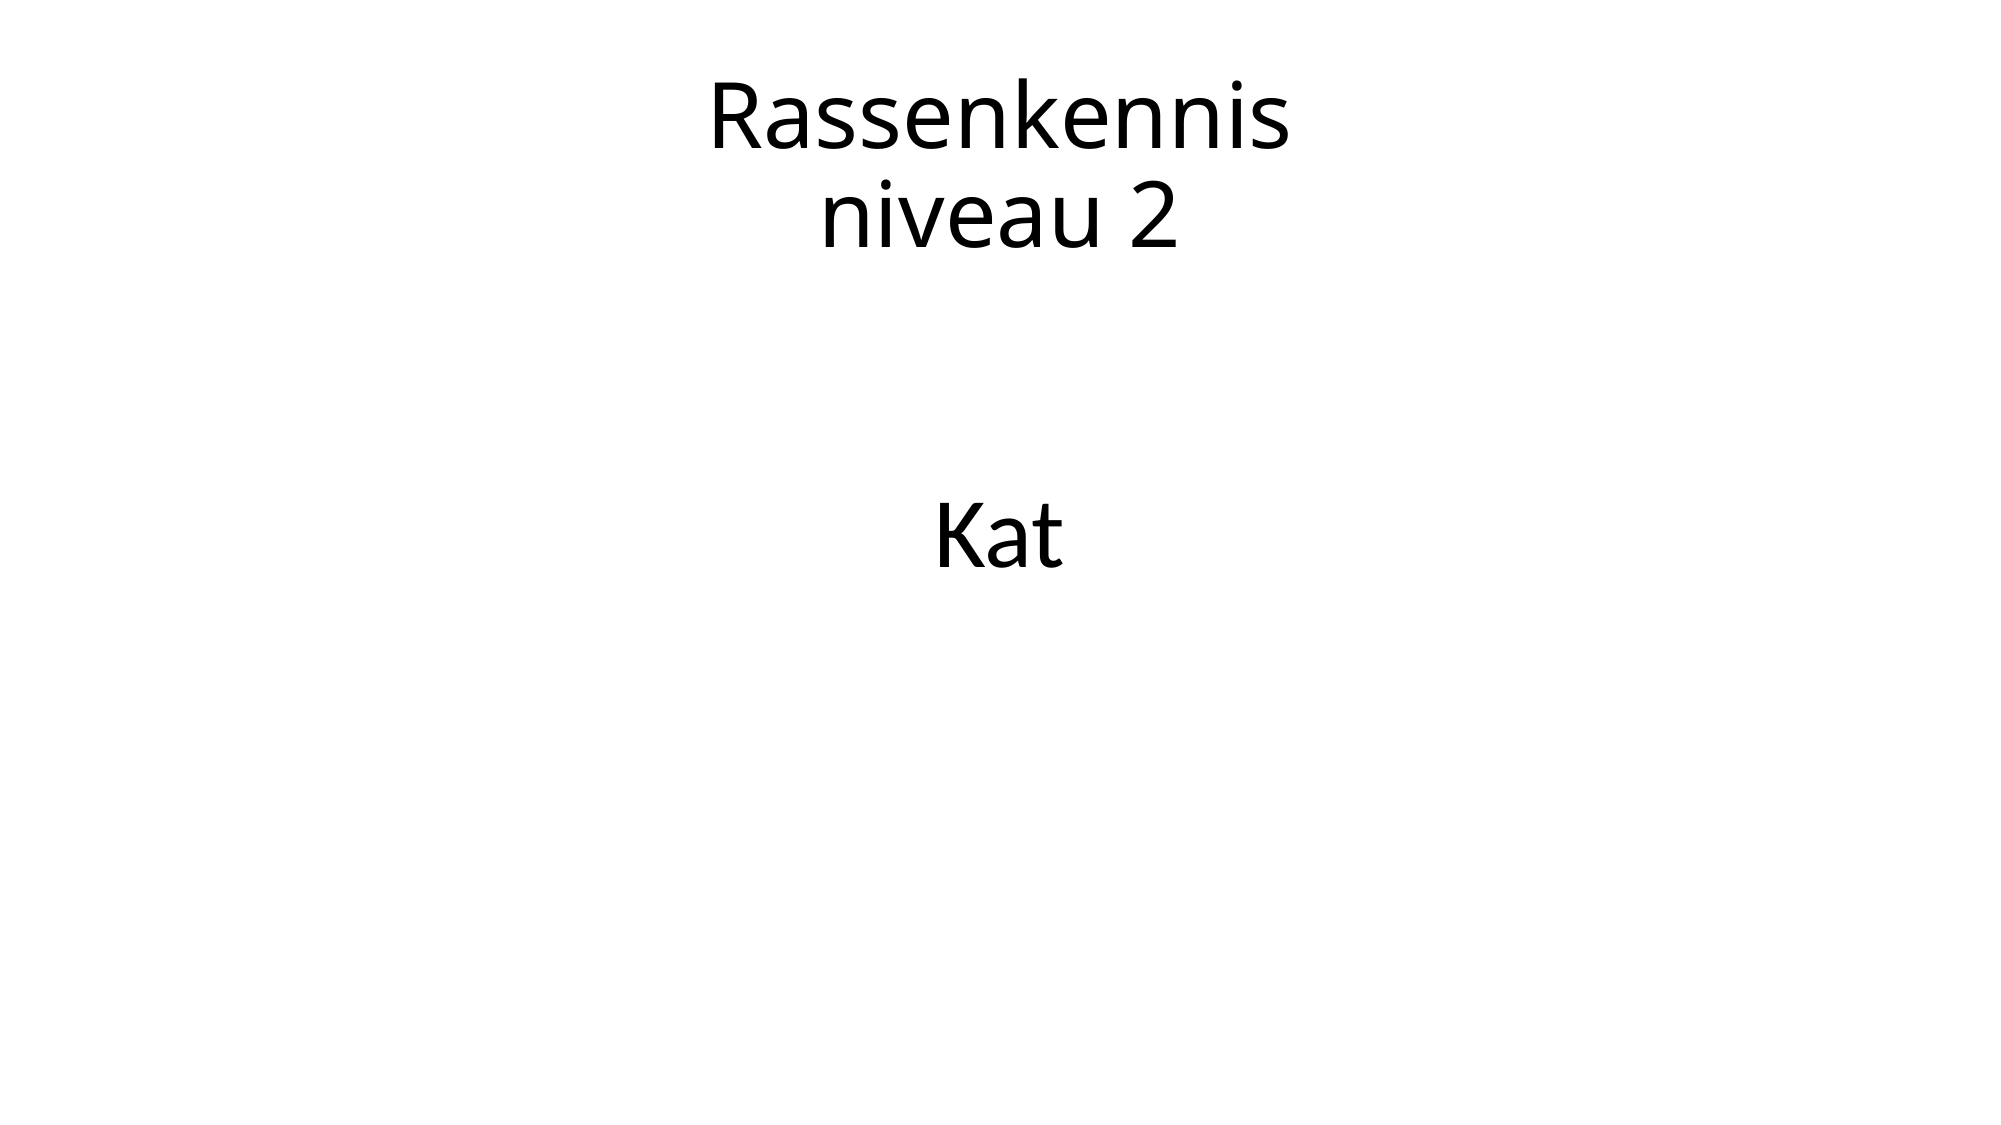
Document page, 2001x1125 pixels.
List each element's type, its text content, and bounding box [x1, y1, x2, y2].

list Kat [137, 299, 1863, 1014]
title Rassenkennis niveau 2 [137, 59, 1863, 278]
